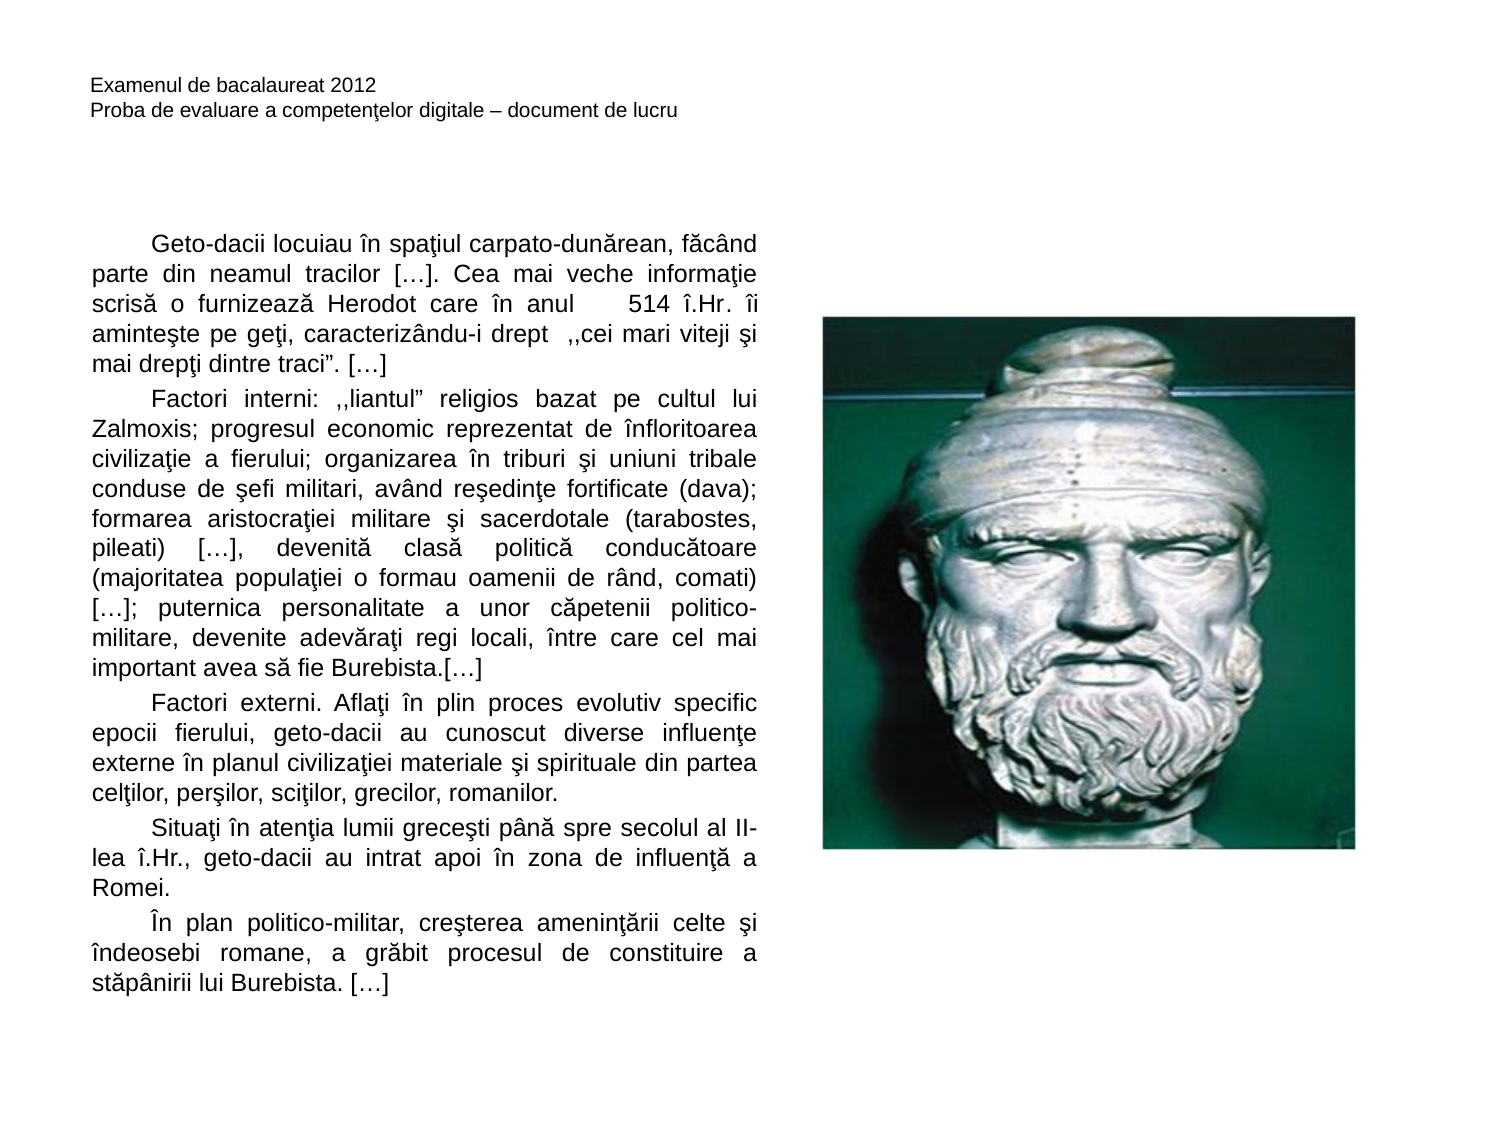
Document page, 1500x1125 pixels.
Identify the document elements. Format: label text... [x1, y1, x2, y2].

picture [820, 314, 1357, 851]
list Geto-dacii locuiau în spaţiul carpato-dunărean, făcând parte din neamul tracilor […]. Cea mai veche informaţie scrisă o furnizează Herodot care în anul 514 î.Hr. îi aminteşte pe geţi, caracterizându-i drept ,,cei mari viteji şi mai drepţi dintre traci”. […] Factori interni: ,,liantul” religios bazat pe cultul lui Zalmoxis; progresul economic reprezentat de înfloritoarea civilizaţie a fierului; organizarea în triburi şi uniuni tribale conduse de şefi militari, având reşedinţe fortificate (dava); formarea aristocraţiei militare şi sacerdotale (tarabostes, pileati) […], devenită clasă politică conducătoare (majoritatea populaţiei o formau oamenii de rând, comati)[…]; puternica personalitate a unor căpetenii politico-militare, devenite adevăraţi regi locali, între care cel mai important avea să fie Burebista.[…] Factori externi. Aflaţi în plin proces evolutiv specific epocii fierului, geto-dacii au cunoscut diverse influenţe externe în planul civilizaţiei materiale şi spirituale din partea celţilor, perşilor, sciţilor, grecilor, romanilor. Situaţi în atenţia lumii greceşti până spre secolul al II-lea î.Hr., geto-dacii au intrat apoi în zona de influenţă a Romei. În plan politico-militar, creşterea ameninţării celte şi îndeosebi romane, a grăbit procesul de constituire a stăpânirii lui Burebista. […] [76, 219, 774, 1071]
title Examenul de bacalaureat 2012 Proba de evaluare a competenţelor digitale – document de lucru [74, 44, 1426, 150]
